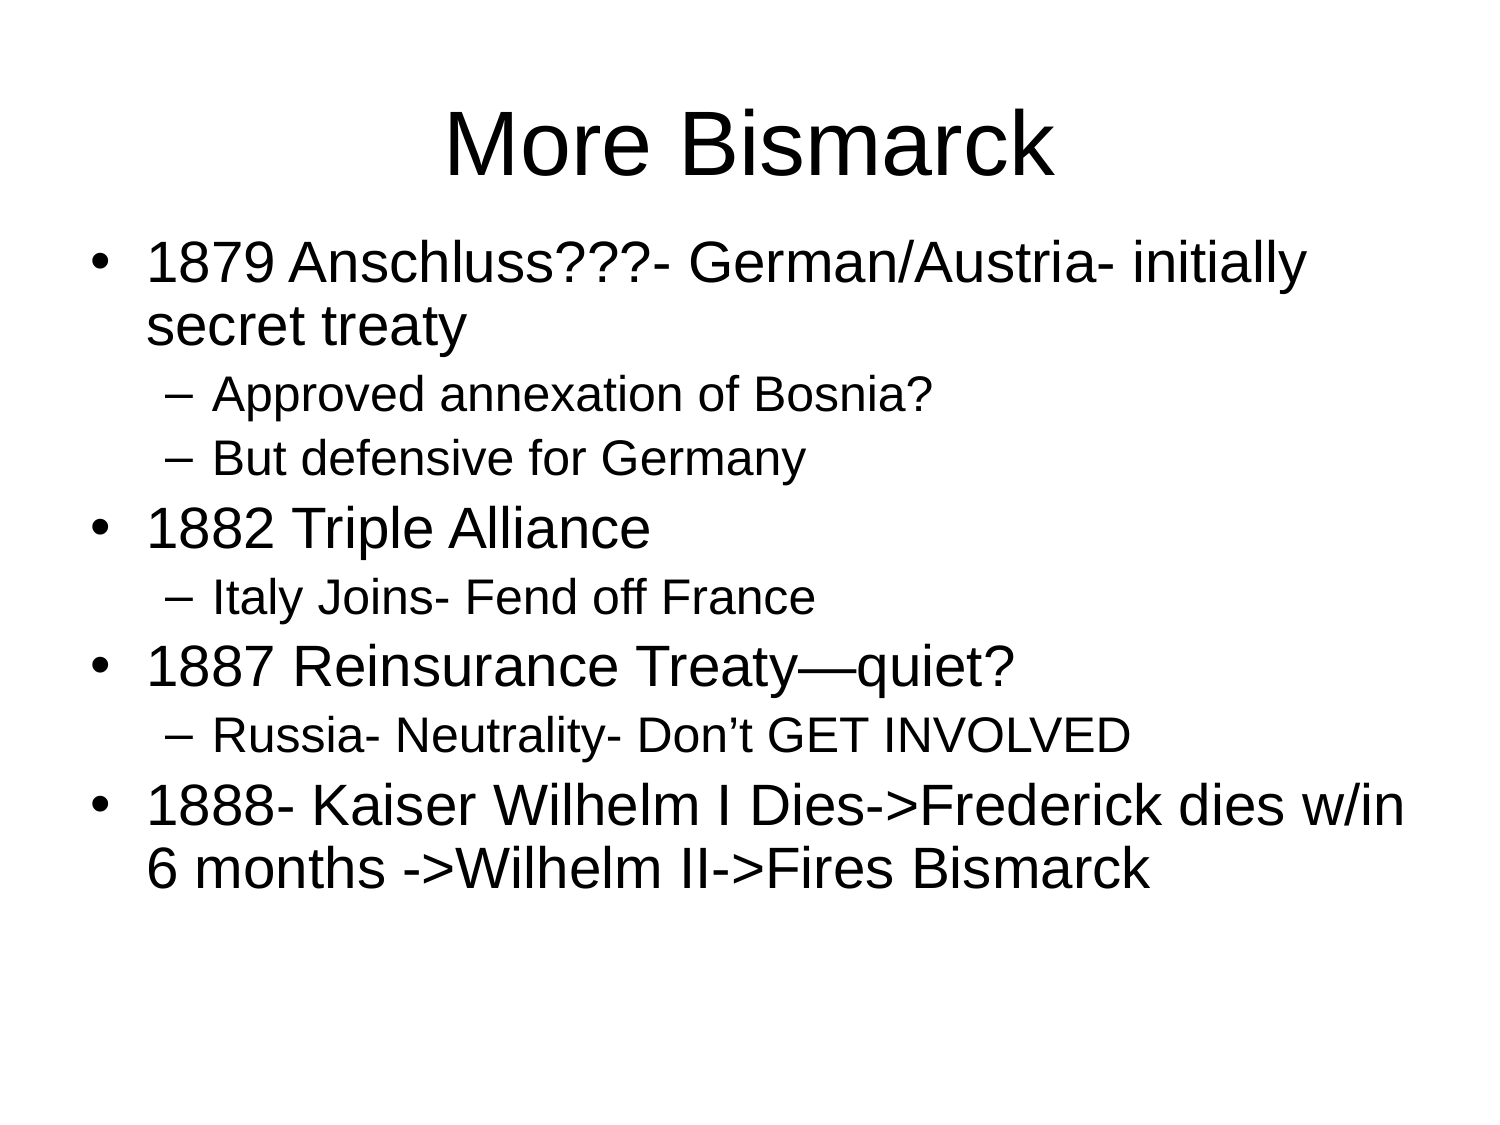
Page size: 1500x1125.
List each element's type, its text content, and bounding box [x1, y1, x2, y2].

list 1879 Anschluss???- German/Austria- initially secret treaty Approved annexation of Bosnia? But defensive for Germany 1882 Triple Alliance Italy Joins- Fend off France 1887 Reinsurance Treaty—quiet? Russia- Neutrality- Don’t GET INVOLVED 1888- Kaiser Wilhelm I Dies->Frederick dies w/in 6 months ->Wilhelm II->Fires Bismarck [75, 224, 1425, 968]
title More Bismarck [75, 45, 1425, 224]
